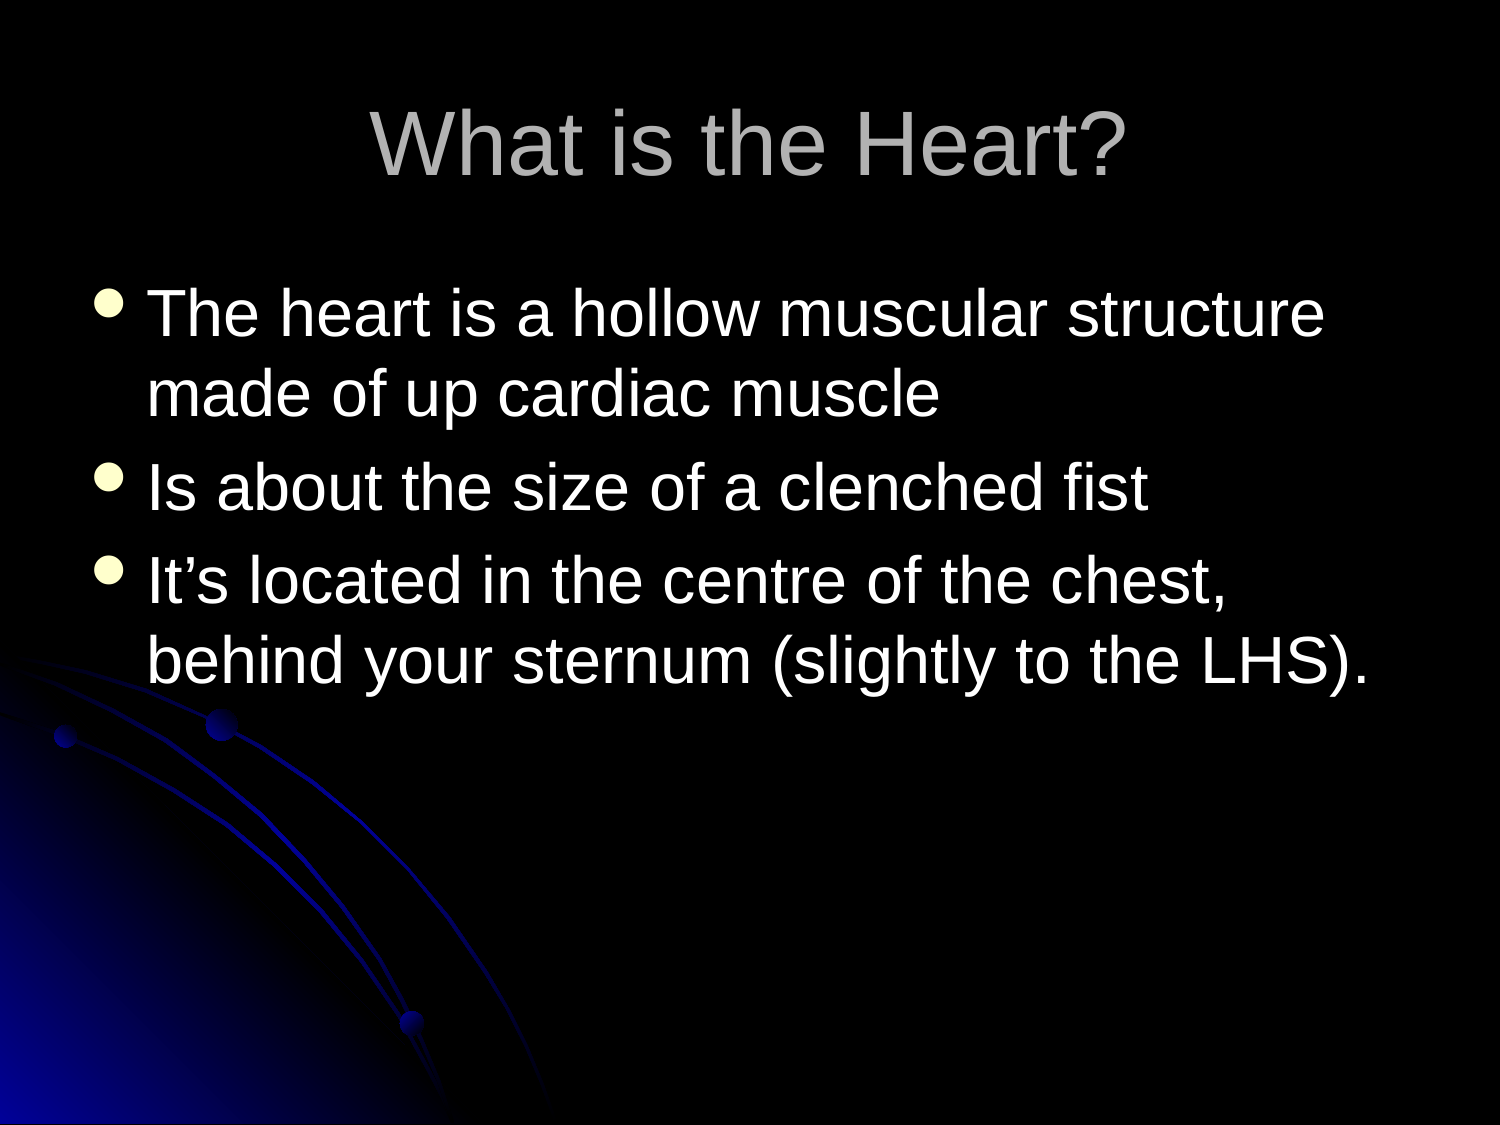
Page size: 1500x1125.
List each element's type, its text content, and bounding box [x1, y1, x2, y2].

title What is the Heart? [74, 45, 1426, 233]
list The heart is a hollow muscular structure made of up cardiac muscle Is about the size of a clenched fist It’s located in the centre of the chest, behind your sternum (slightly to the LHS). [74, 262, 1426, 1006]
